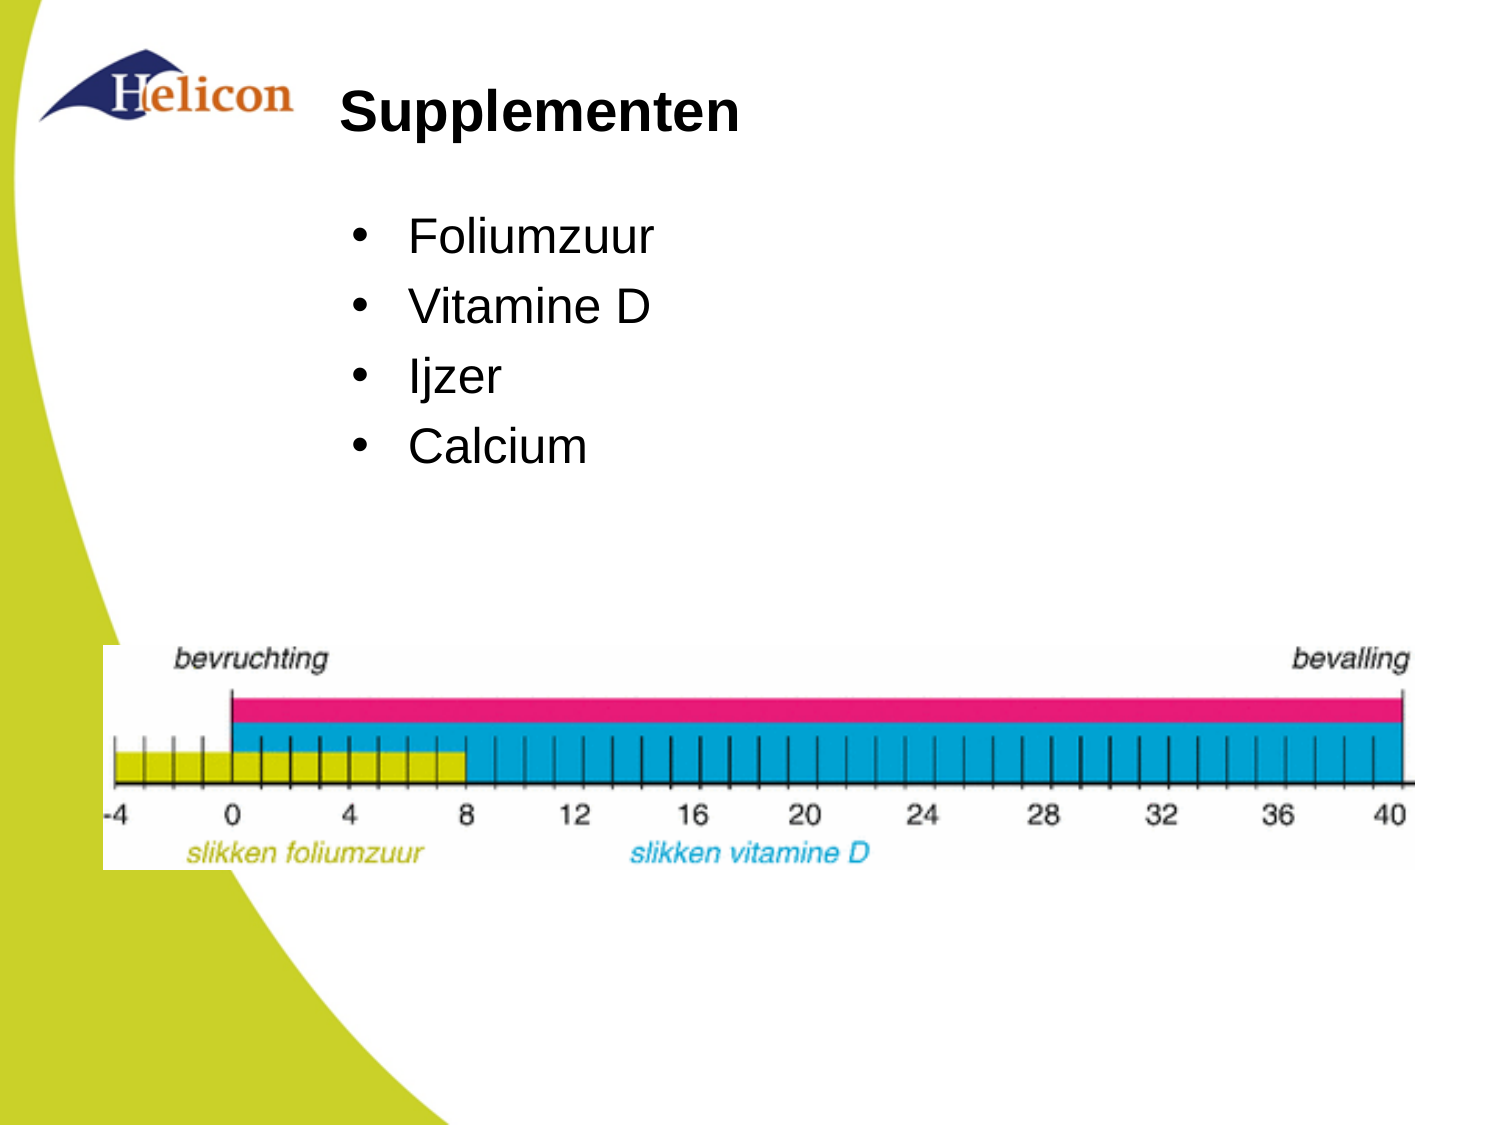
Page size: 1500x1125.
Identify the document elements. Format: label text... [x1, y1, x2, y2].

title Supplementen [324, 54, 1415, 161]
list Foliumzuur Vitamine D Ijzer Calcium [336, 196, 1425, 1005]
picture [0, 0, 1500, 1125]
